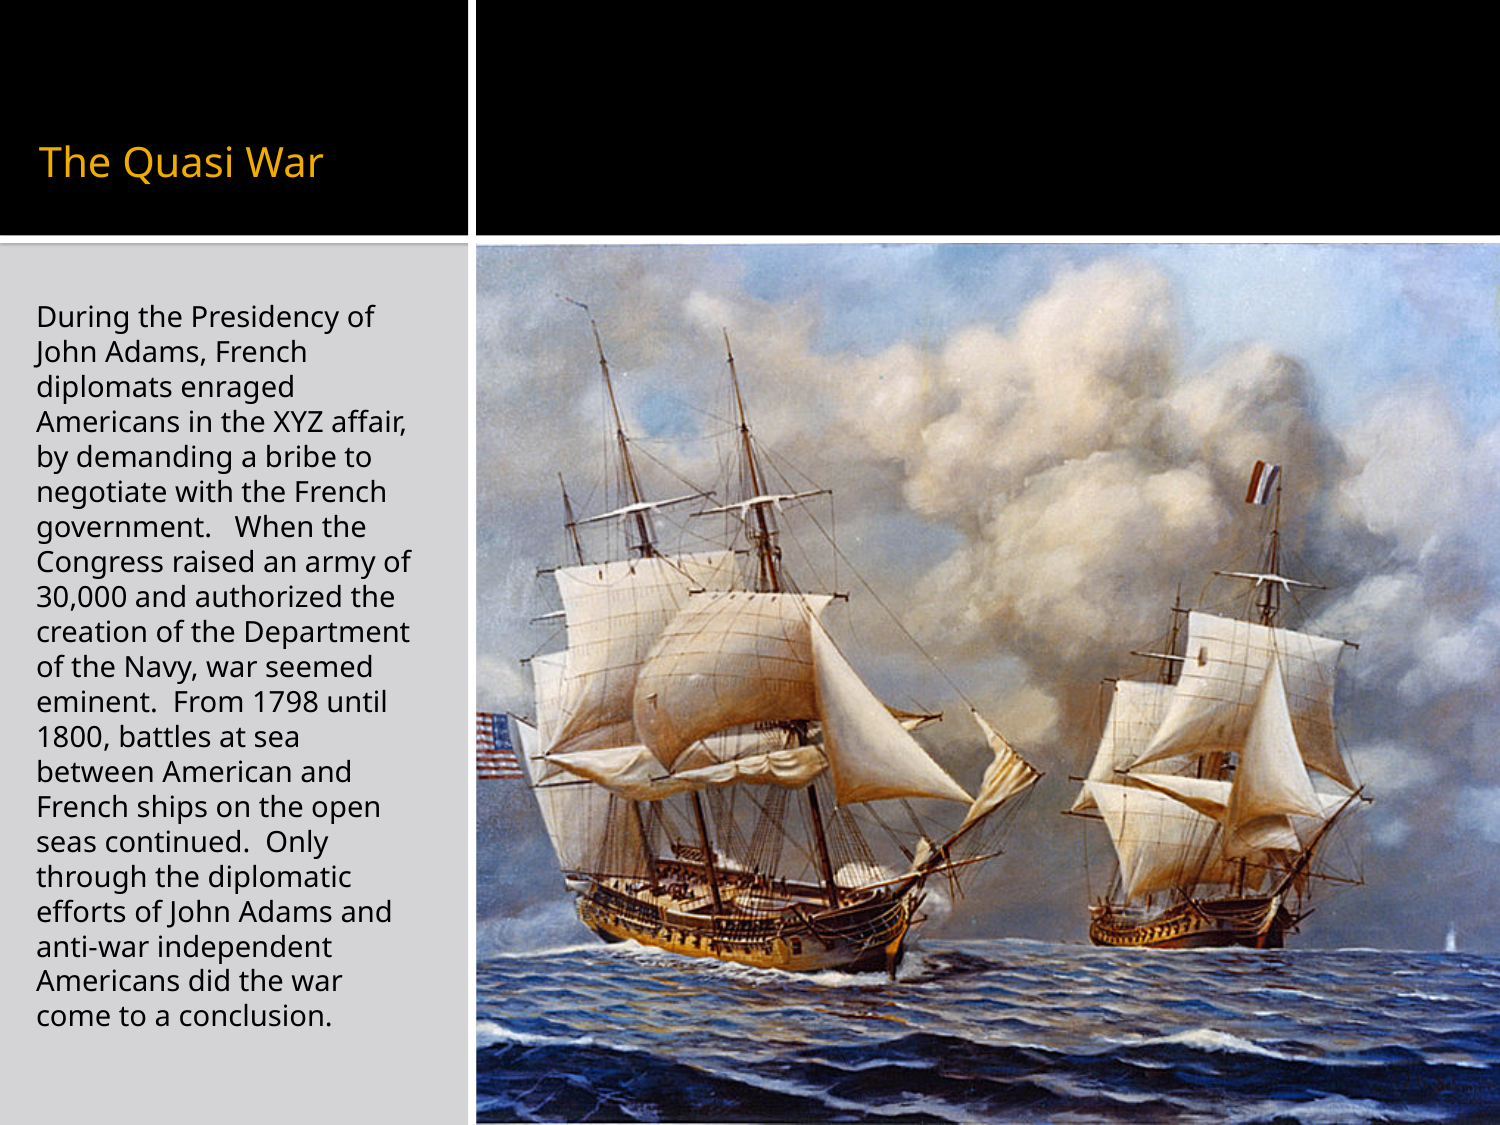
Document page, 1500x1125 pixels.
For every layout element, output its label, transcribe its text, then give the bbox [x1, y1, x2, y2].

title The Quasi War [26, 25, 442, 186]
list During the Presidency of John Adams, French diplomats enraged Americans in the XYZ affair, by demanding a bribe to negotiate with the French government. When the Congress raised an army of 30,000 and authorized the creation of the Department of the Navy, war seemed eminent. From 1798 until 1800, battles at sea between American and French ships on the open seas continued. Only through the diplomatic efforts of John Adams and anti-war independent Americans did the war come to a conclusion. [26, 283, 432, 1034]
picture [476, 243, 1500, 1125]
